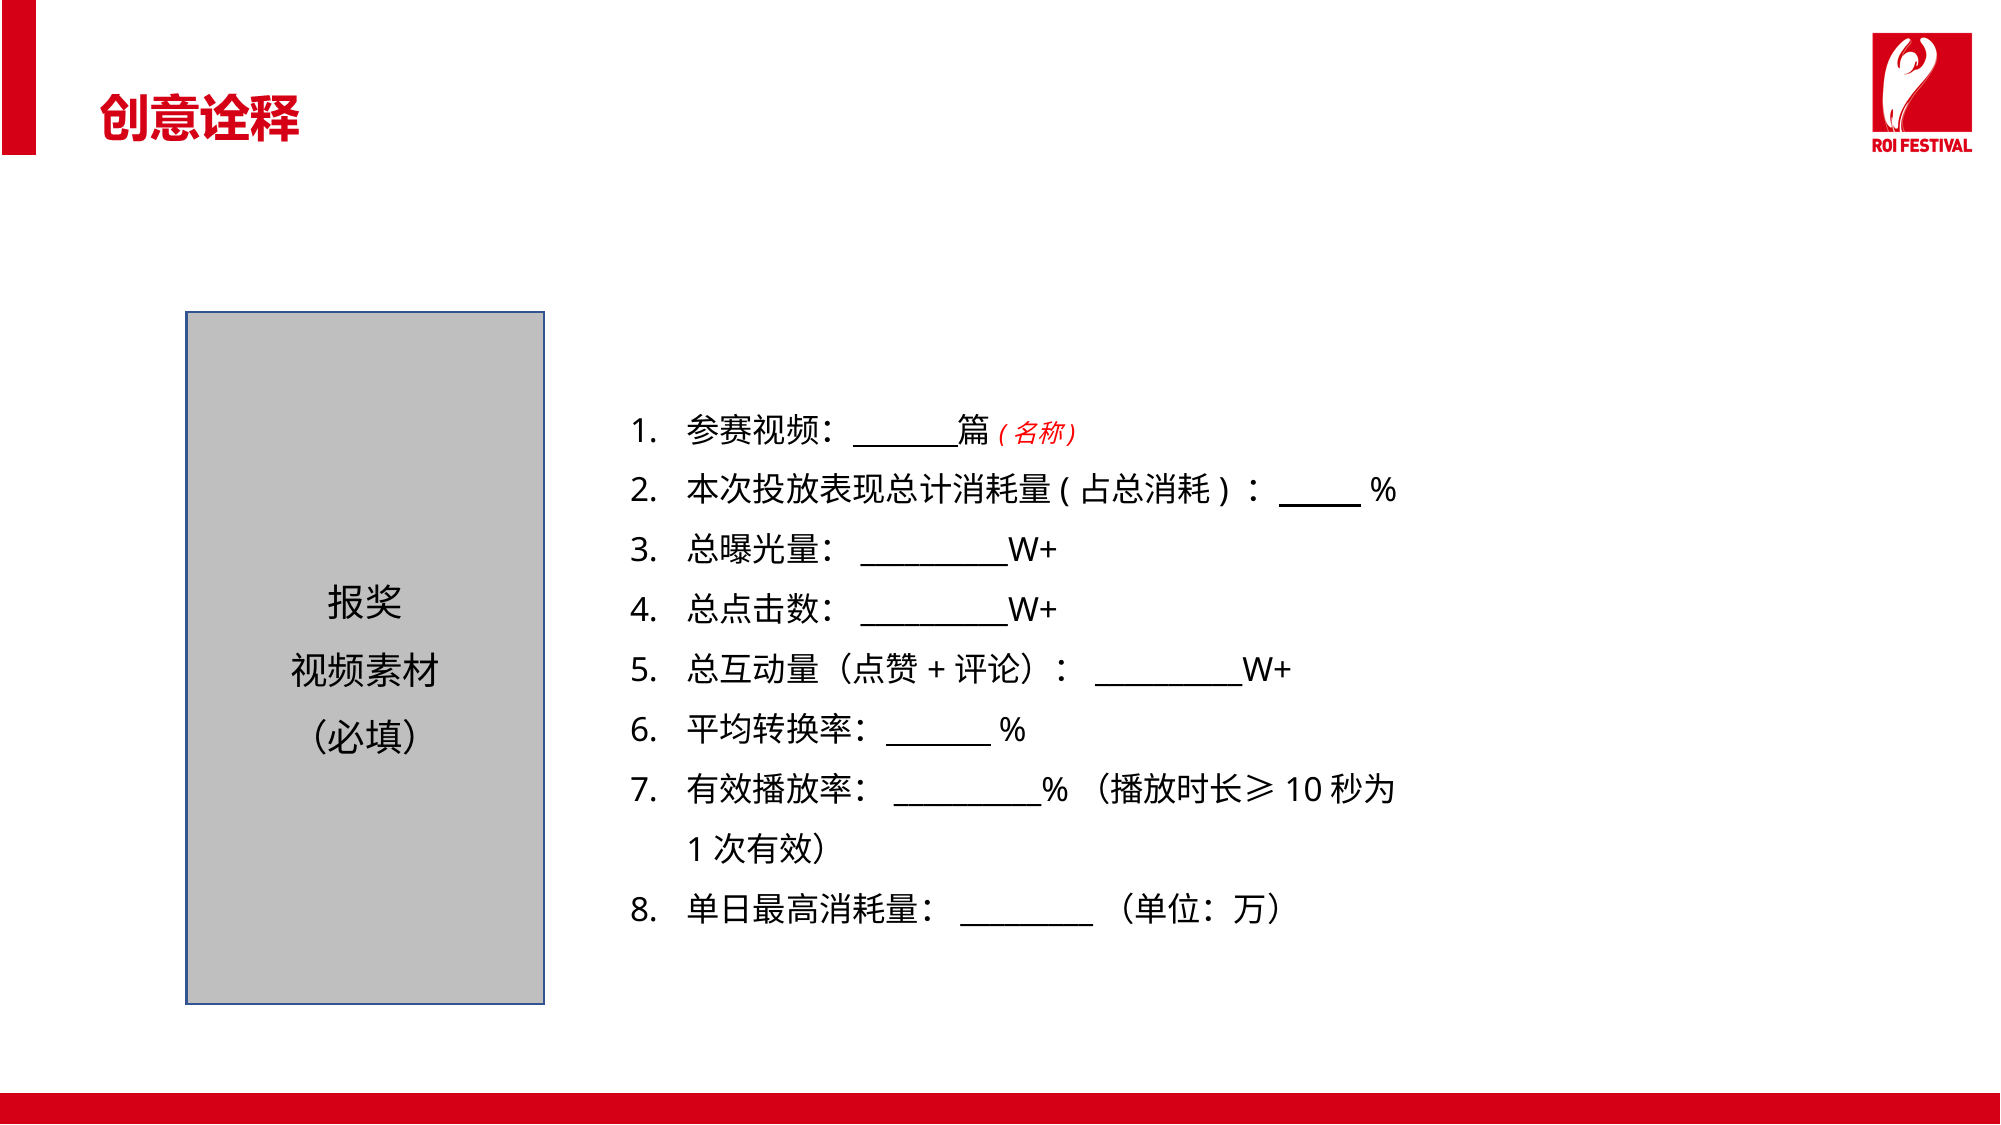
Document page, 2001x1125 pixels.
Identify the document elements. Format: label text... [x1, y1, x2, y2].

text_box 参赛视频： 篇(名称) 本次投放表现总计消耗量(占总消耗) ： % 总曝光量：__________W+ 总点击数：__________W+ 总互动量（点赞+评论）：__________W+ 平均转换率： % 有效播放率：__________%（播放时长≥10秒为1次有效） 单日最高消耗量：_________（单位：万） [615, 381, 1416, 936]
text_box 报奖 视频素材 （必填） [185, 311, 545, 1005]
picture [0, 0, 2000, 1124]
